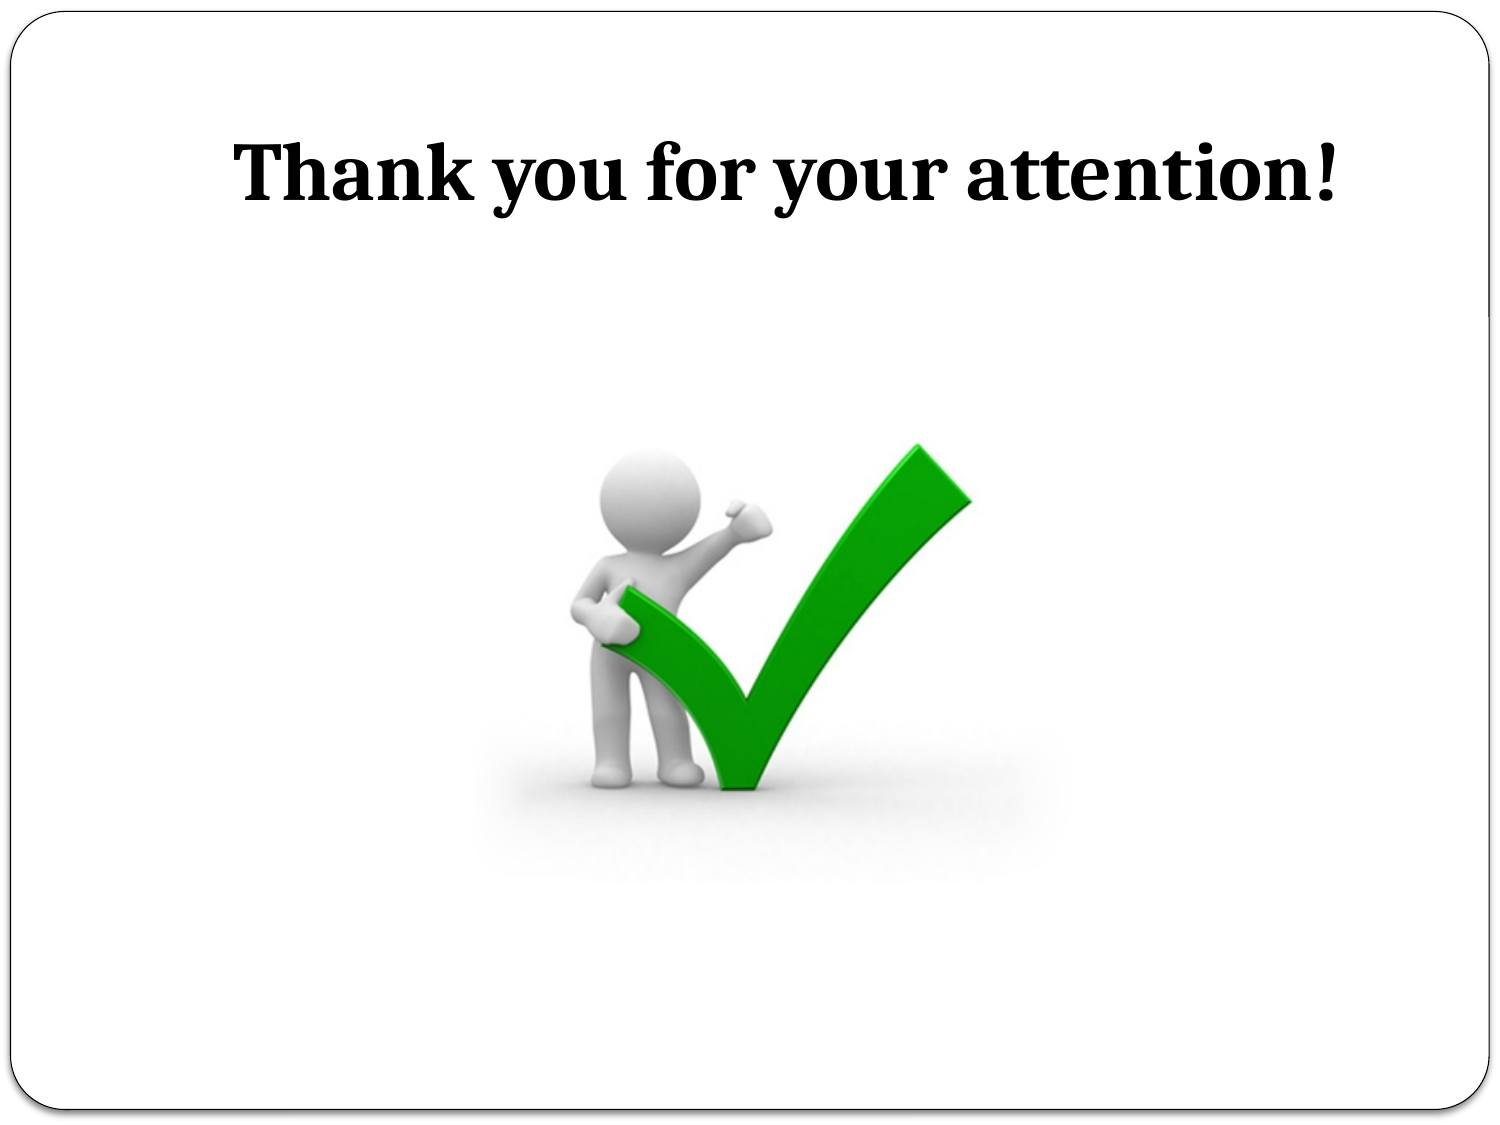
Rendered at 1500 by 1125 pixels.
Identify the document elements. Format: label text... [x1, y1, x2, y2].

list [359, 337, 1161, 886]
title Thank you for your attention! [150, 45, 1425, 233]
